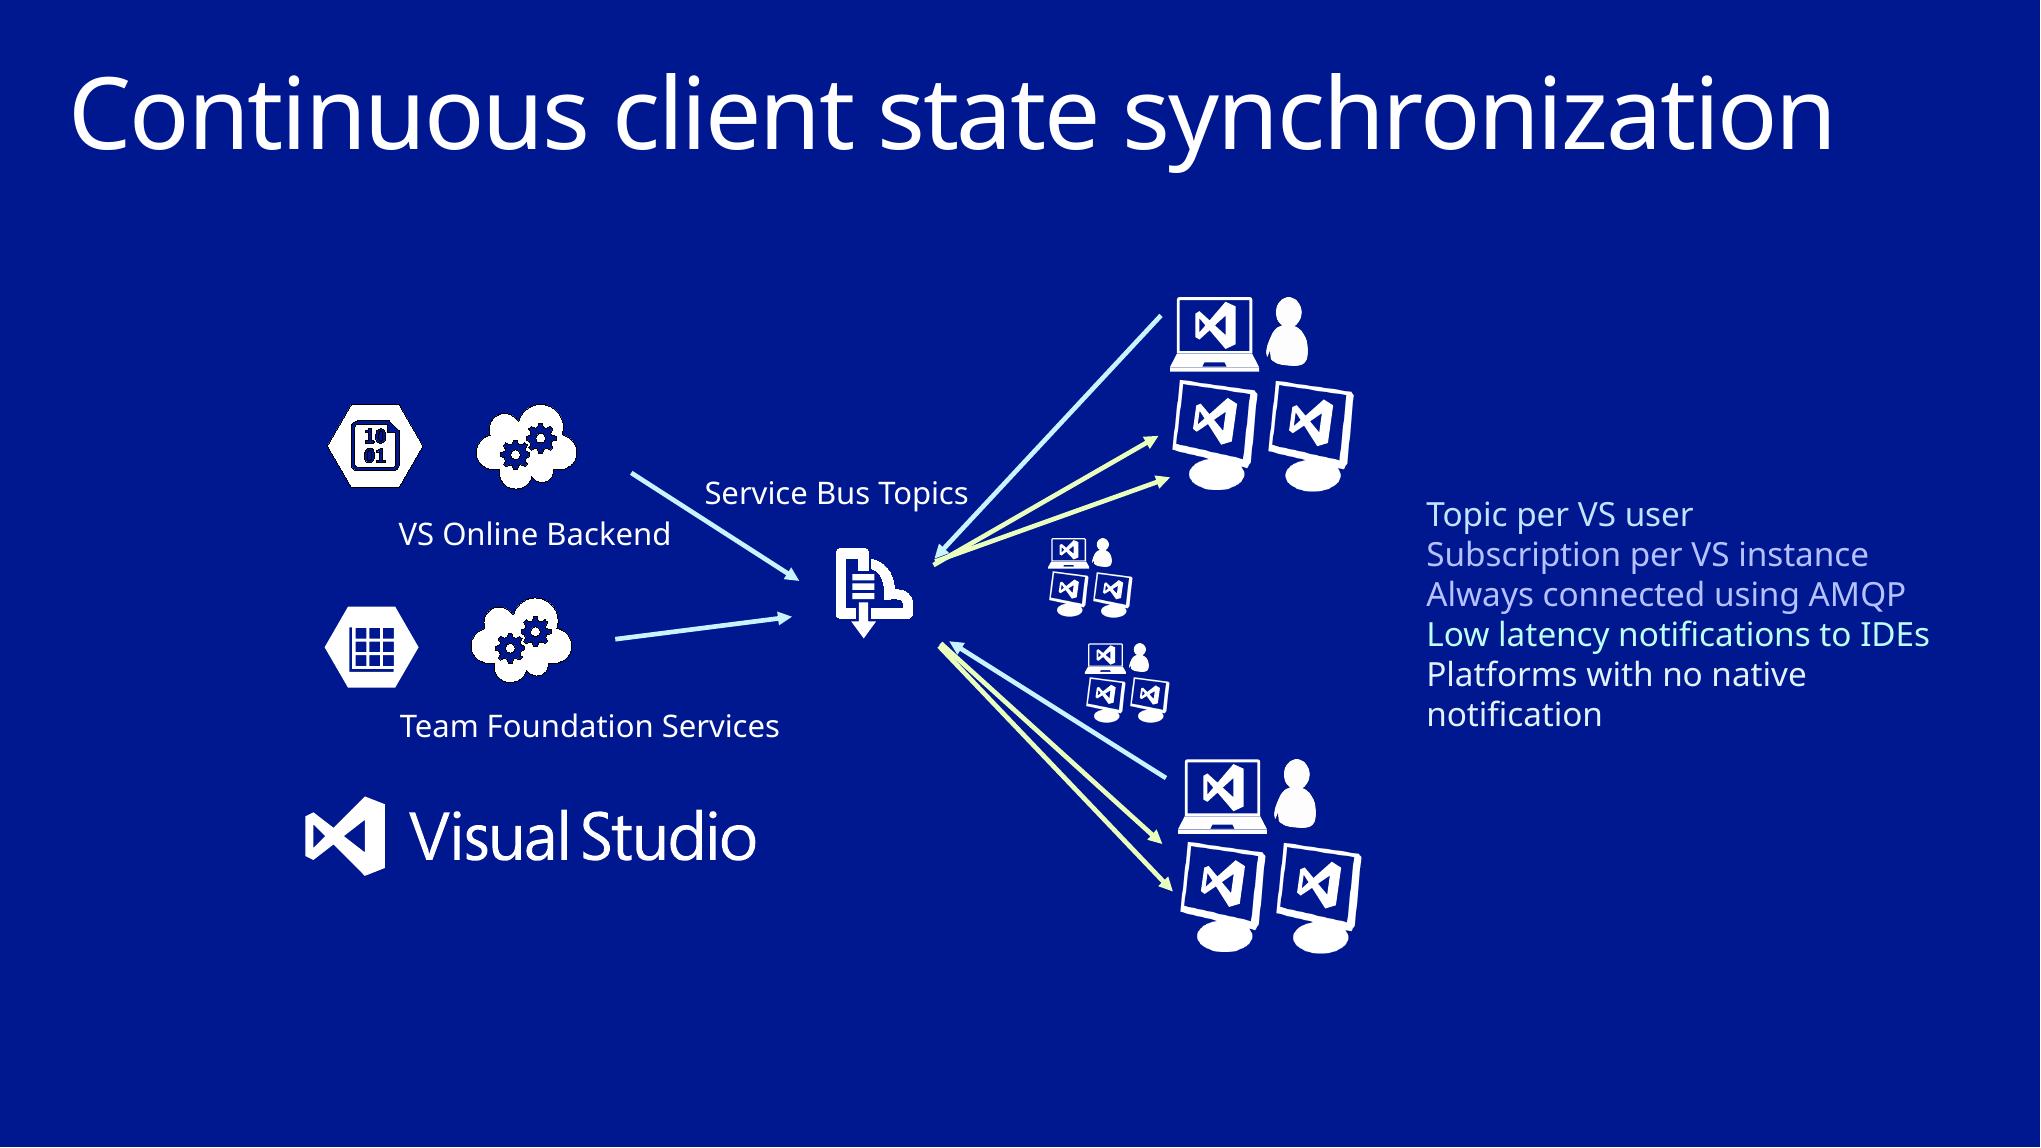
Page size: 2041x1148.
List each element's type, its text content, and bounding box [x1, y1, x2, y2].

title Continuous client state synchronization [45, 48, 1996, 199]
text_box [468, 595, 573, 683]
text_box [833, 546, 914, 639]
text_box VS Online Backend [378, 514, 630, 552]
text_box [473, 401, 578, 490]
text_box Service Bus Topics [800, 473, 933, 512]
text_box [324, 401, 425, 489]
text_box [305, 796, 756, 877]
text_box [1079, 643, 1175, 728]
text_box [321, 603, 420, 689]
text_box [1043, 537, 1139, 622]
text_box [1167, 759, 1374, 964]
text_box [1159, 296, 1366, 502]
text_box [630, 472, 800, 582]
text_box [938, 641, 1174, 892]
text_box Topic per VS user Subscription per VS instance Always connected using AMQP Low latency notifications to IDEs Platforms with no native notification [1411, 485, 1995, 741]
text_box Team Foundation Services [379, 706, 781, 745]
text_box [615, 616, 793, 640]
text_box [933, 315, 1171, 566]
